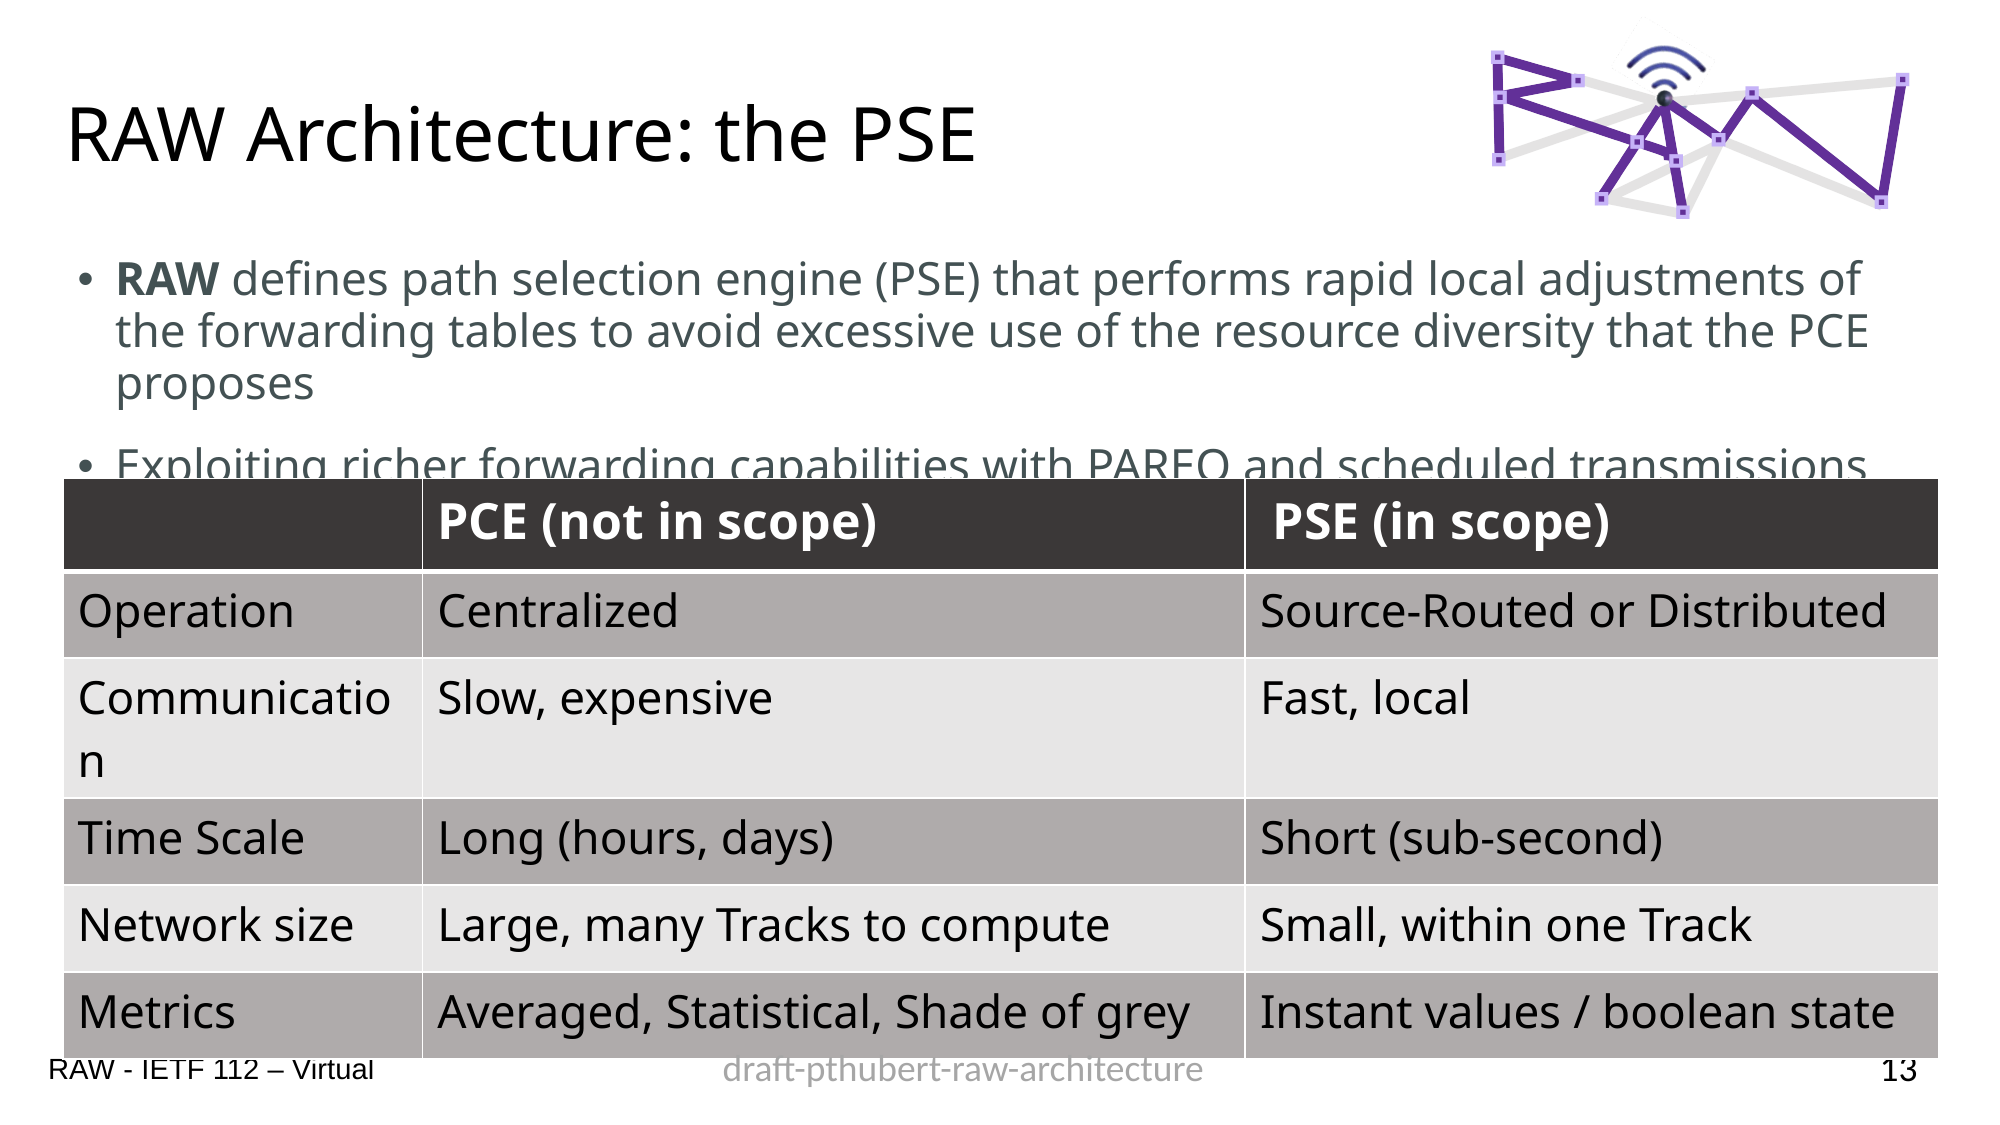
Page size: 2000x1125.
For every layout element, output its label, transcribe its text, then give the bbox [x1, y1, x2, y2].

table_header PSE (in scope) [1246, 479, 1938, 569]
table_cell Source-Routed or Distributed [1246, 574, 1938, 657]
table_cell Large, many Tracks to compute [423, 886, 1244, 971]
picture [1464, 0, 1956, 239]
table_cell Metrics [64, 973, 422, 1058]
table_cell Small, within one Track [1246, 886, 1938, 971]
table_cell Instant values / boolean state [1246, 973, 1938, 1058]
slide_number 13 [1708, 1060, 1933, 1097]
table_cell Short (sub-second) [1246, 799, 1938, 884]
text_box draft-pthubert-raw-architecture [707, 1036, 1708, 1097]
table_cell Operation [64, 574, 422, 657]
table_header PCE (not in scope) [423, 479, 1244, 569]
table_cell Averaged, Statistical, Shade of grey [423, 973, 1244, 1058]
title RAW Architecture: the PSE [50, 70, 1927, 209]
table_cell Long (hours, days) [423, 799, 1244, 884]
table_cell Centralized [423, 574, 1244, 657]
list RAW defines path selection engine (PSE) that performs rapid local adjustments of the forwarding tables to avoid excessive use of the resource diversity that the PCE proposes Exploiting richer forwarding capabilities with PAREO and scheduled transmissions [62, 246, 1937, 478]
table_header [64, 479, 422, 569]
table_cell Time Scale [64, 799, 422, 884]
table_cell Slow, expensive [423, 659, 1244, 797]
table_cell Network size [64, 886, 422, 971]
table_cell Fast, local [1246, 659, 1938, 797]
table_cell Communication [64, 659, 422, 797]
